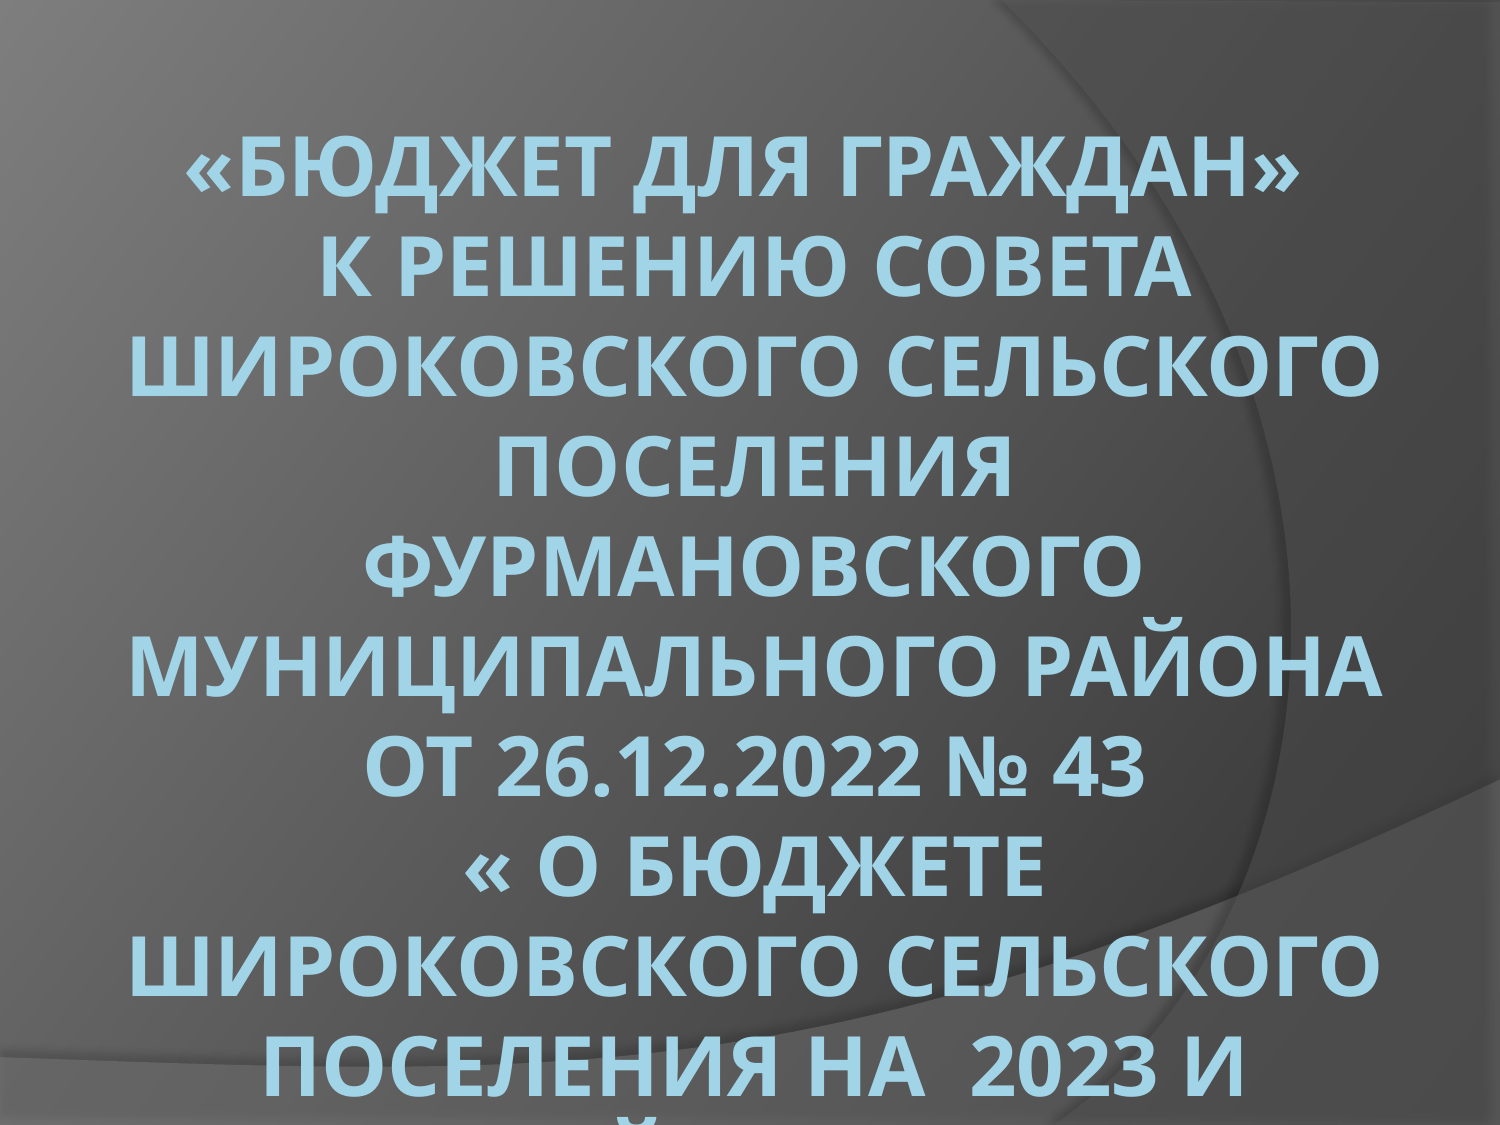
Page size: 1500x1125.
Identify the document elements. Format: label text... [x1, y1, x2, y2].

title «Бюджет для граждан» к решению совета широковского сельского поселения Фурмановского муниципального района от 26.12.2022 № 43 « О бюджете широковского сельского поселения на 2023 и плановый период 2024 и 2025 года» [117, 105, 1393, 406]
